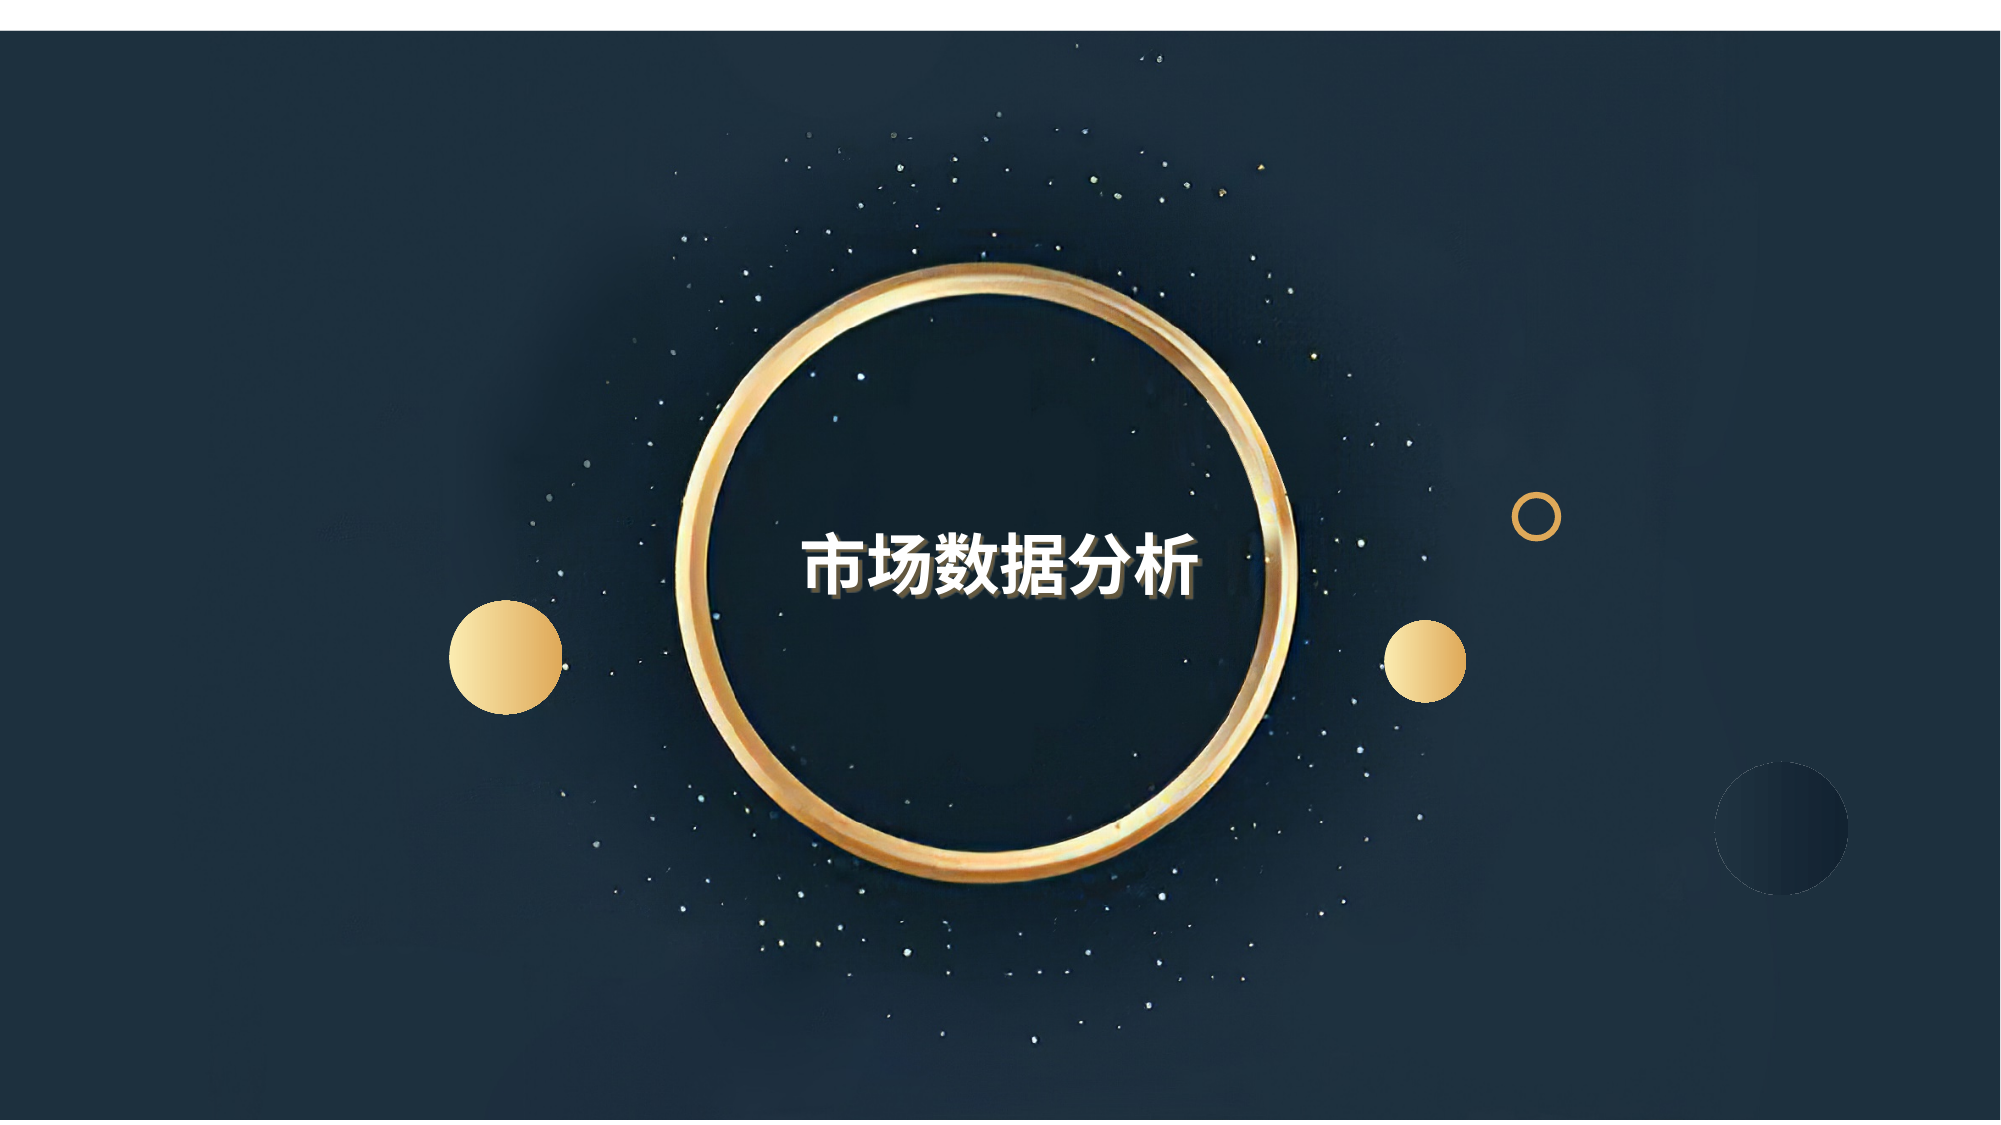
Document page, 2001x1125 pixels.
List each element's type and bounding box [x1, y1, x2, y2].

picture [0, 0, 2001, 1125]
text_box [1713, 760, 1849, 896]
